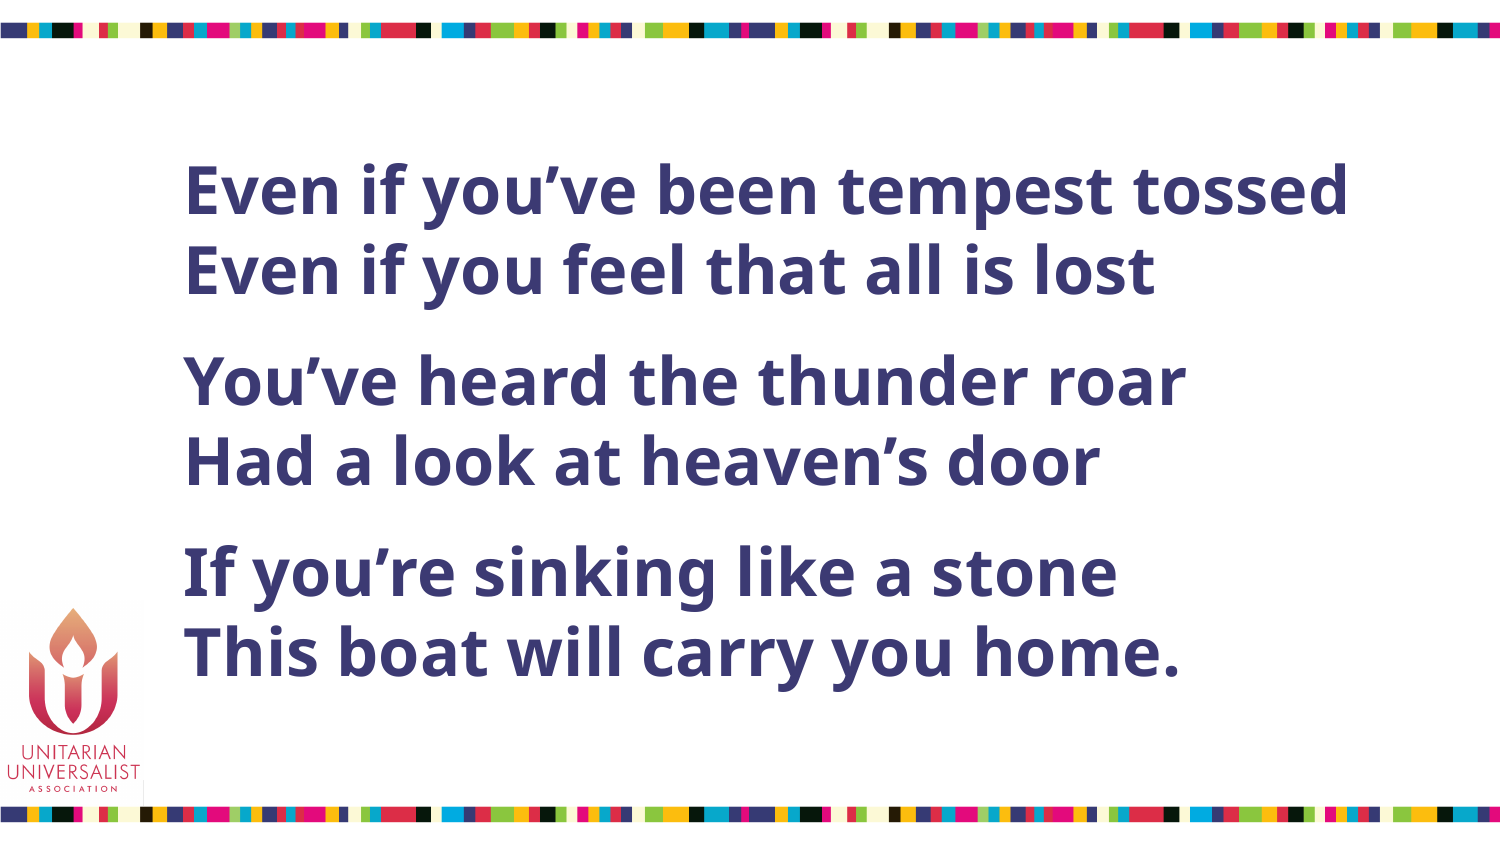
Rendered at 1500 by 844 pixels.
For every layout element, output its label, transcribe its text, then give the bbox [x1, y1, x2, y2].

picture [0, 600, 1500, 824]
picture [0, 22, 1500, 40]
text_box Even if you’ve been tempest tossed Even if you feel that all is lost You’ve heard the thunder roar Had a look at heaven’s door If you’re sinking like a stone This boat will carry you home. [168, 132, 1421, 705]
